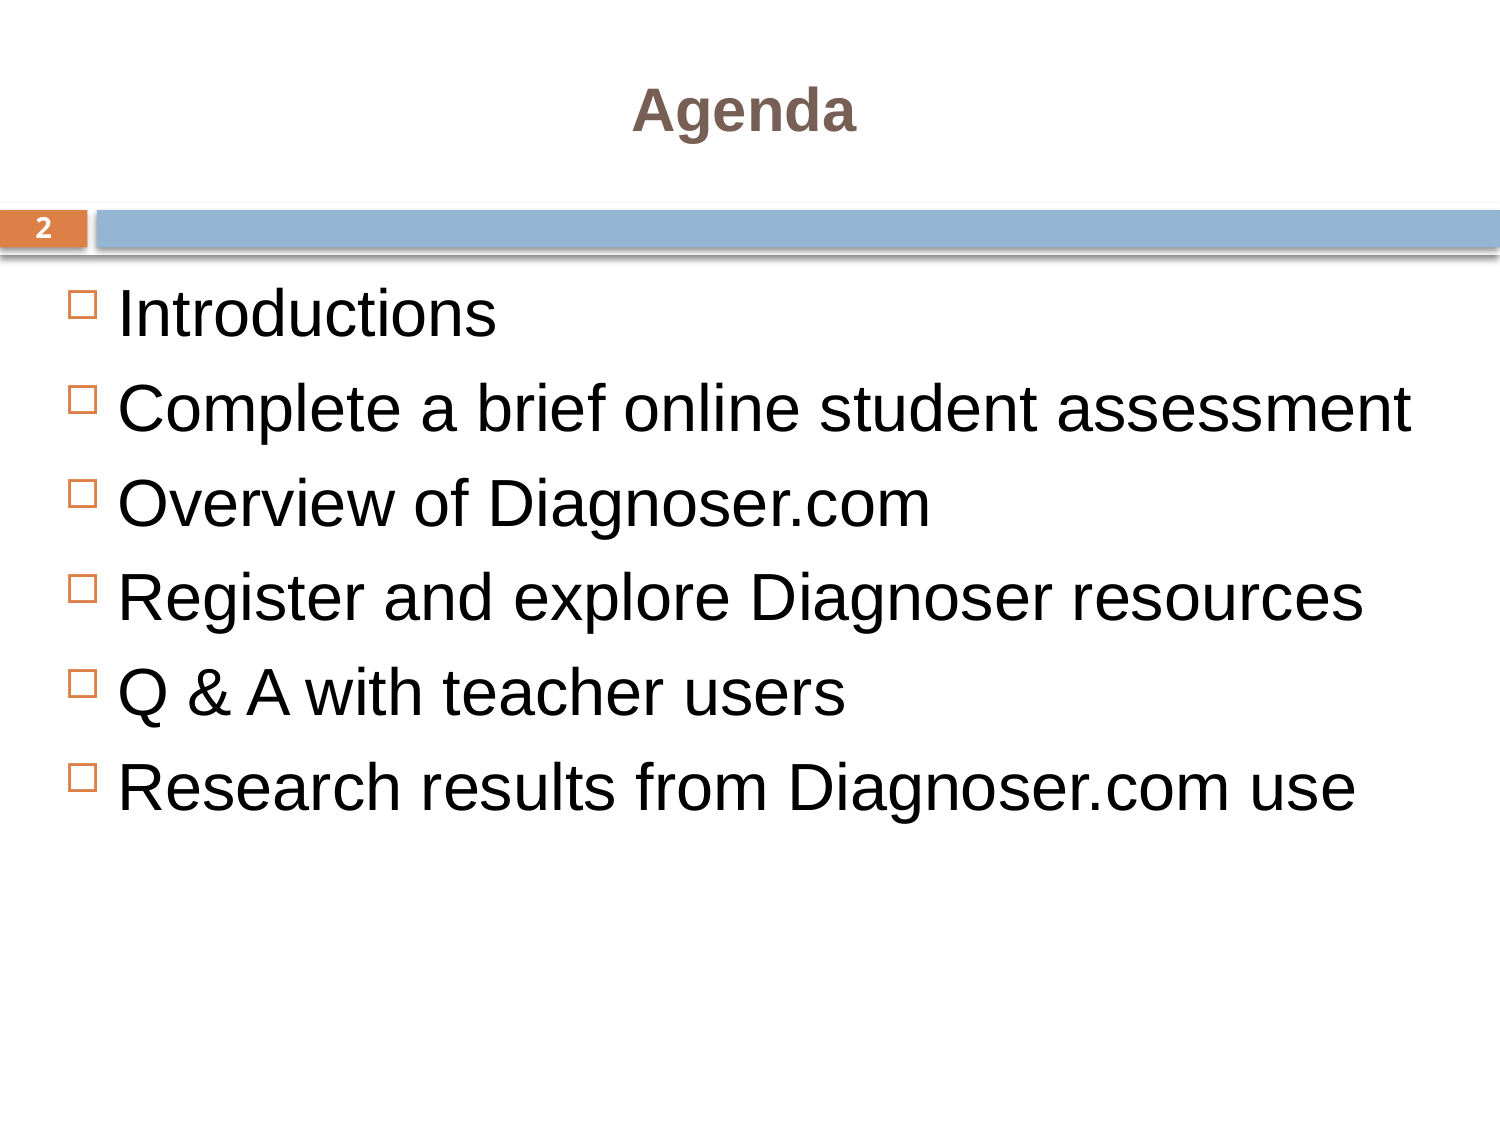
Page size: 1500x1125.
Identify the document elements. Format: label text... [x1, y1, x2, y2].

title Agenda [75, 62, 1413, 225]
list Introductions Complete a brief online student assessment Overview of Diagnoser.com Register and explore Diagnoser resources Q & A with teacher users Research results from Diagnoser.com use [50, 262, 1463, 1100]
slide_number 2 [0, 208, 88, 249]
